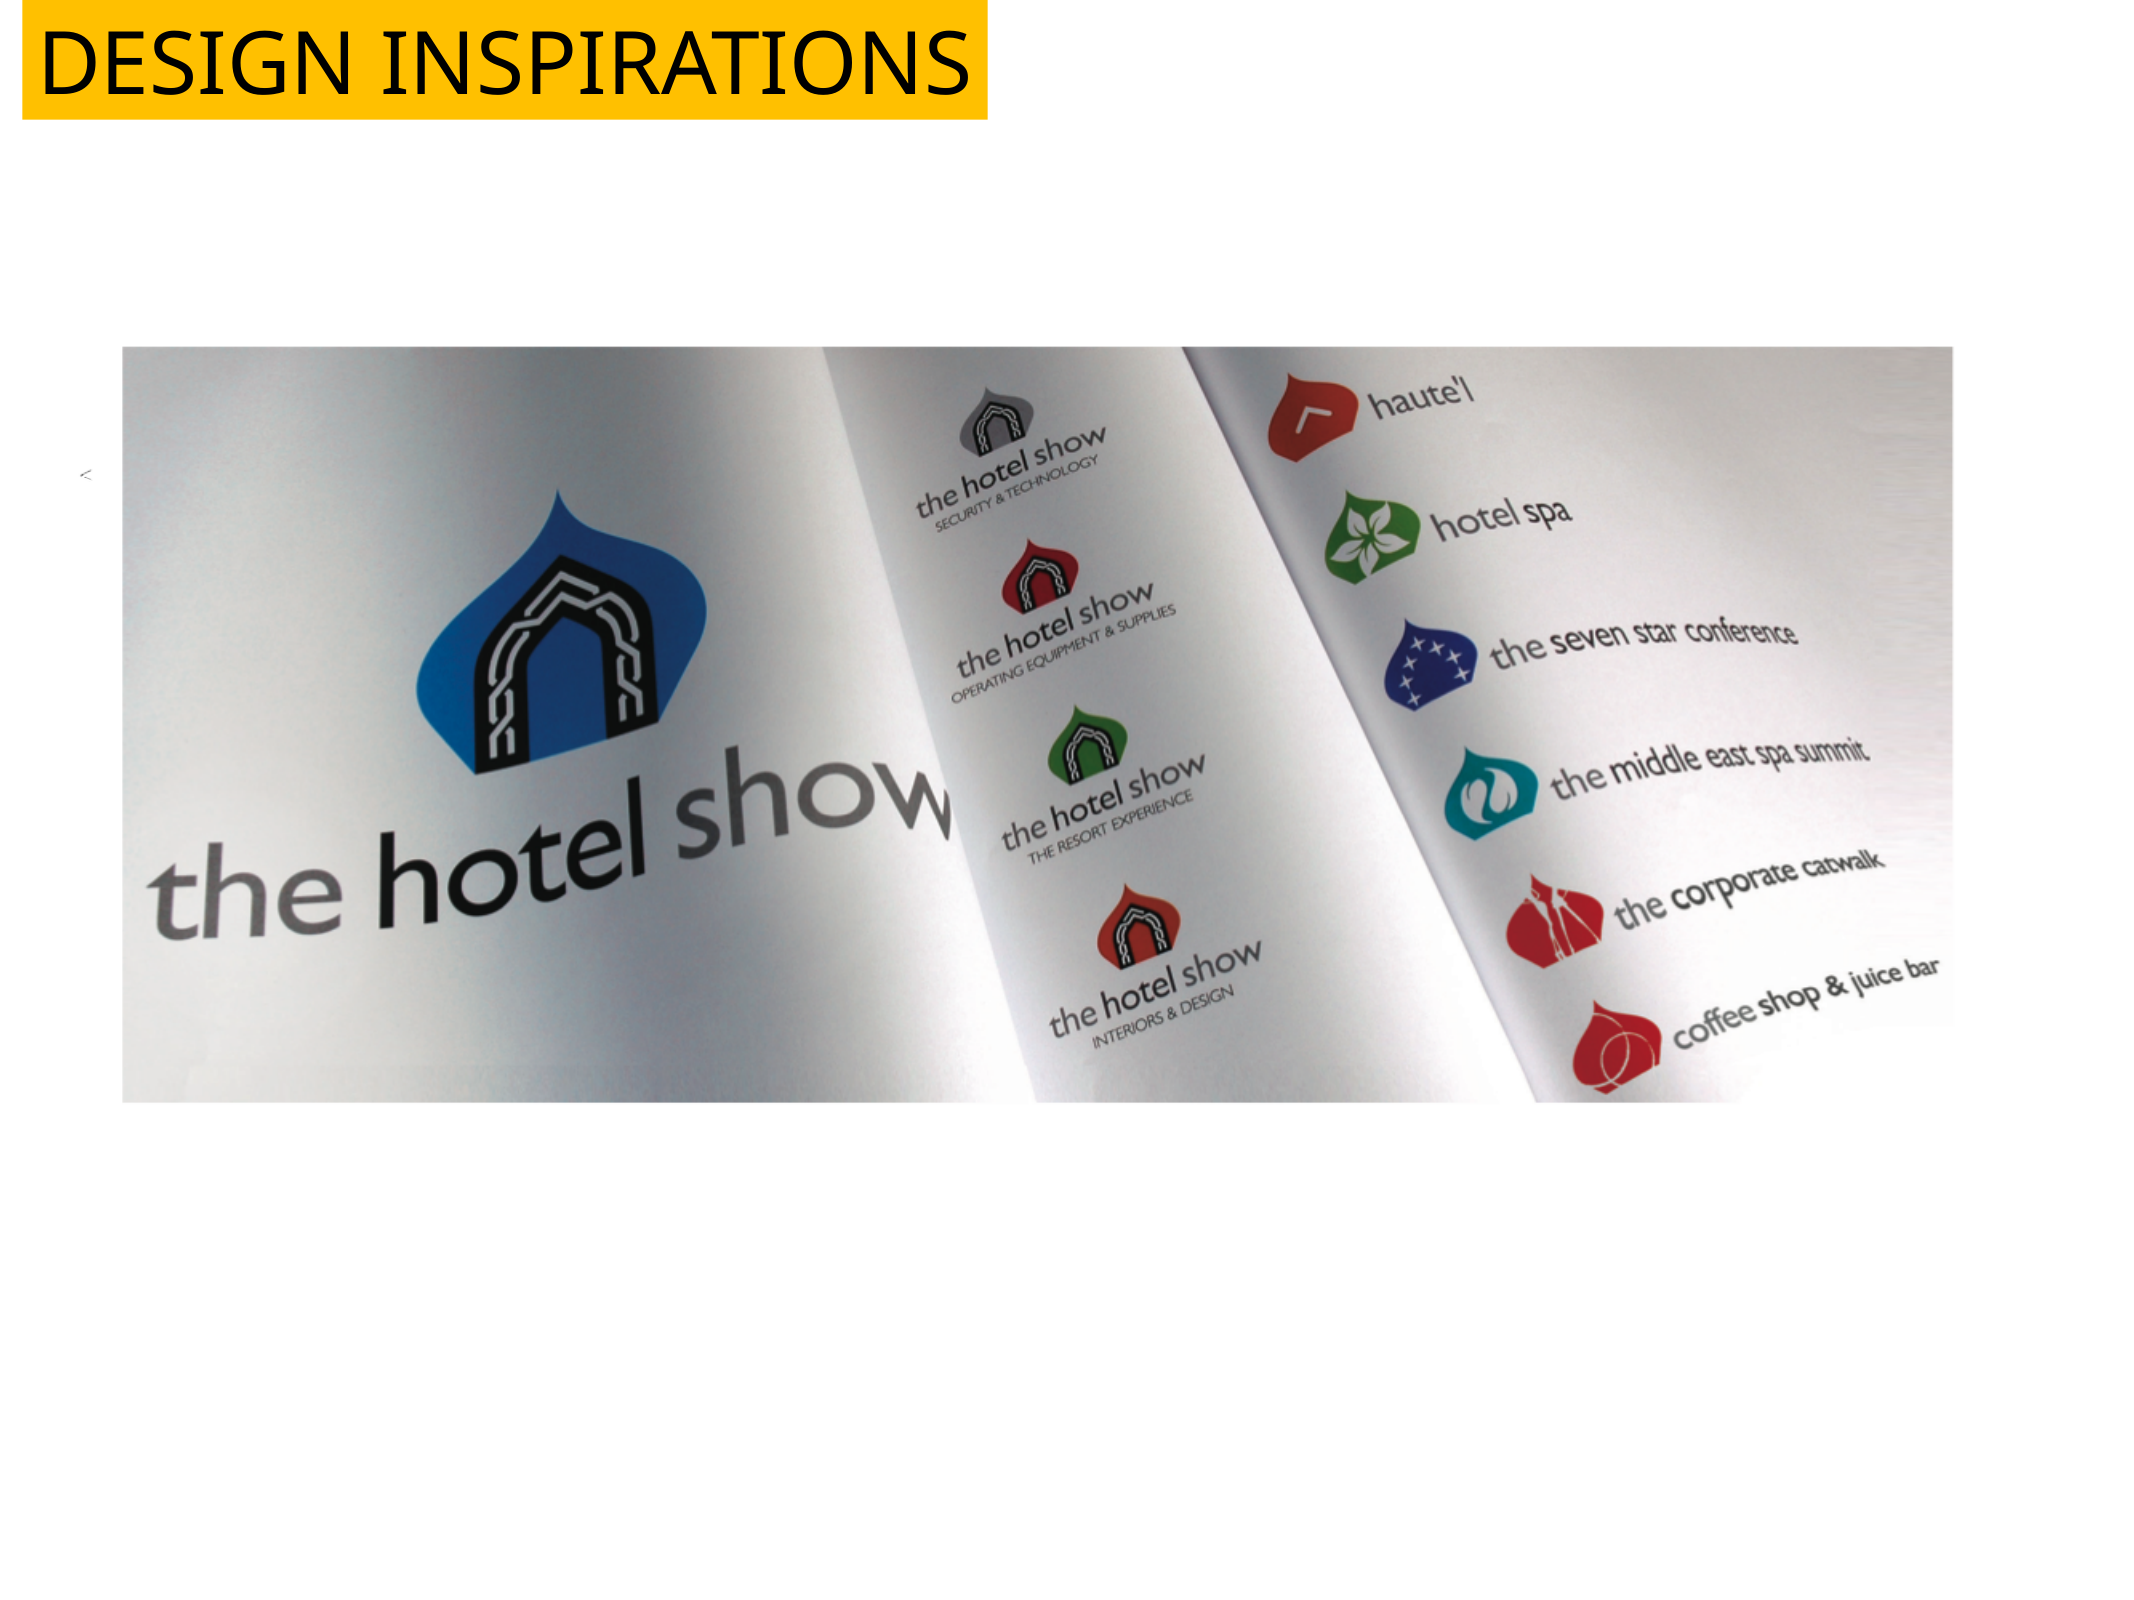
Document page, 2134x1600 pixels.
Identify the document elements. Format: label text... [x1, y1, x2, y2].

text_box DESIGN INSPIRATIONS [22, 0, 988, 120]
picture [0, 133, 2134, 1479]
